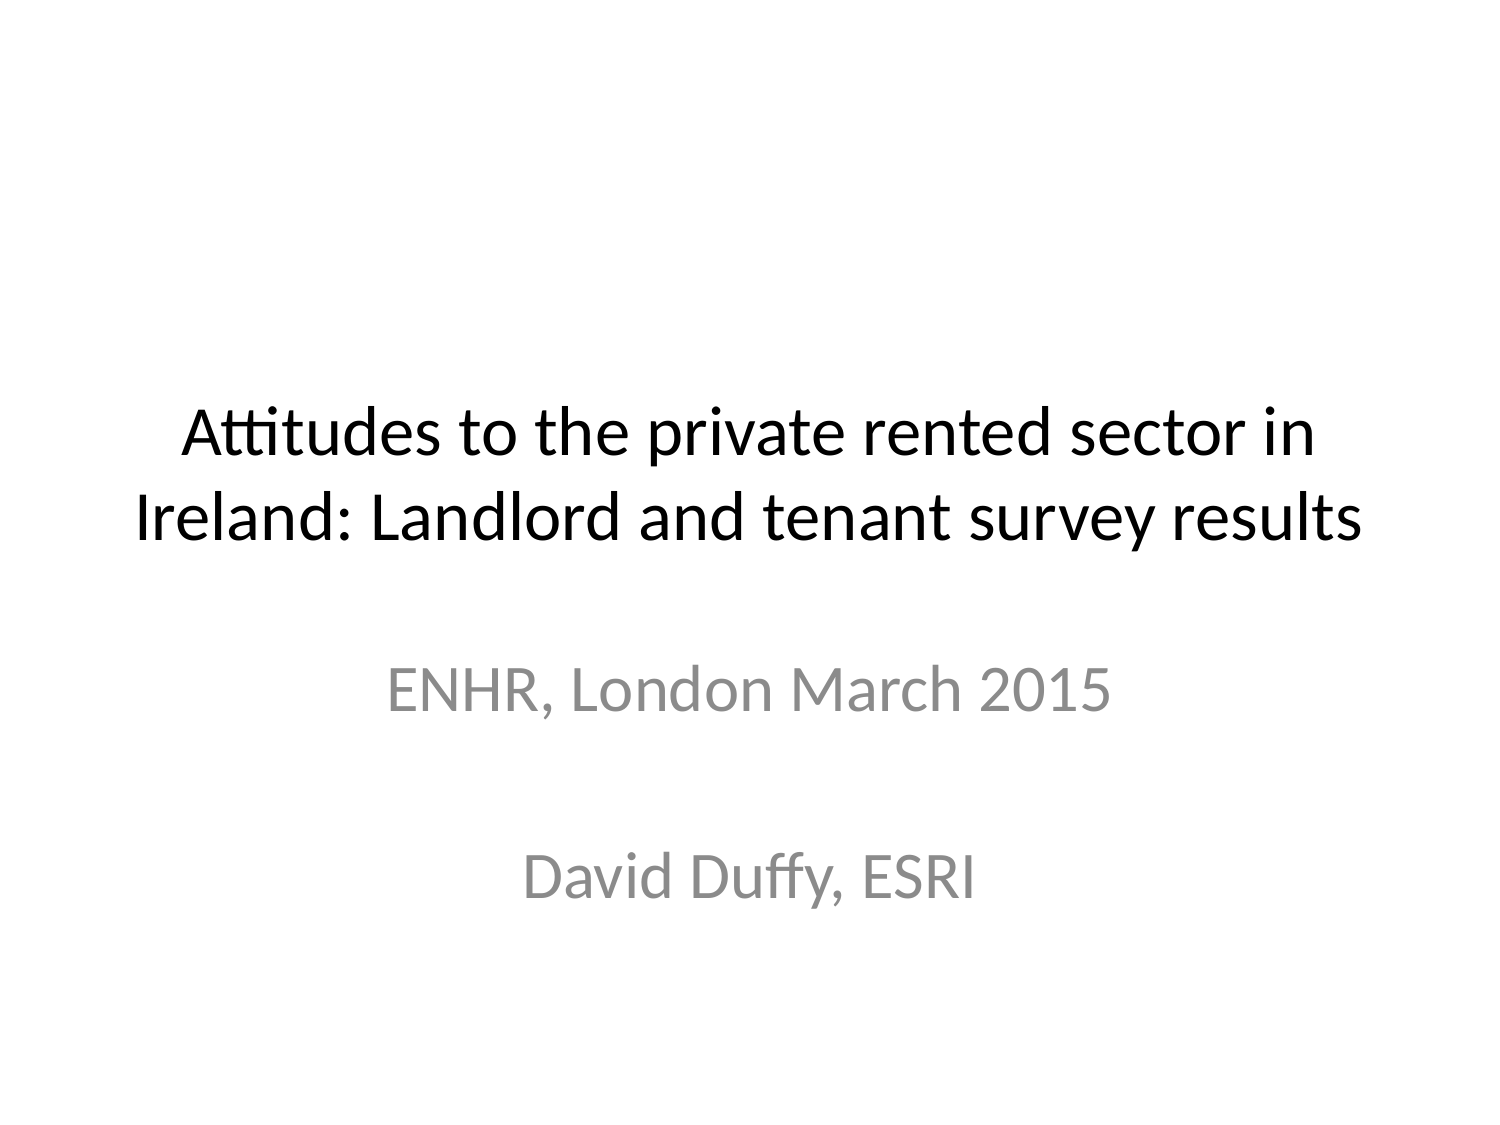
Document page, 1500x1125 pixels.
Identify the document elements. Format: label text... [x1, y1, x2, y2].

subtitle ENHR, London March 2015 David Duffy, ESRI [225, 637, 1275, 925]
title Attitudes to the private rented sector in Ireland: Landlord and tenant survey results [112, 349, 1388, 591]
